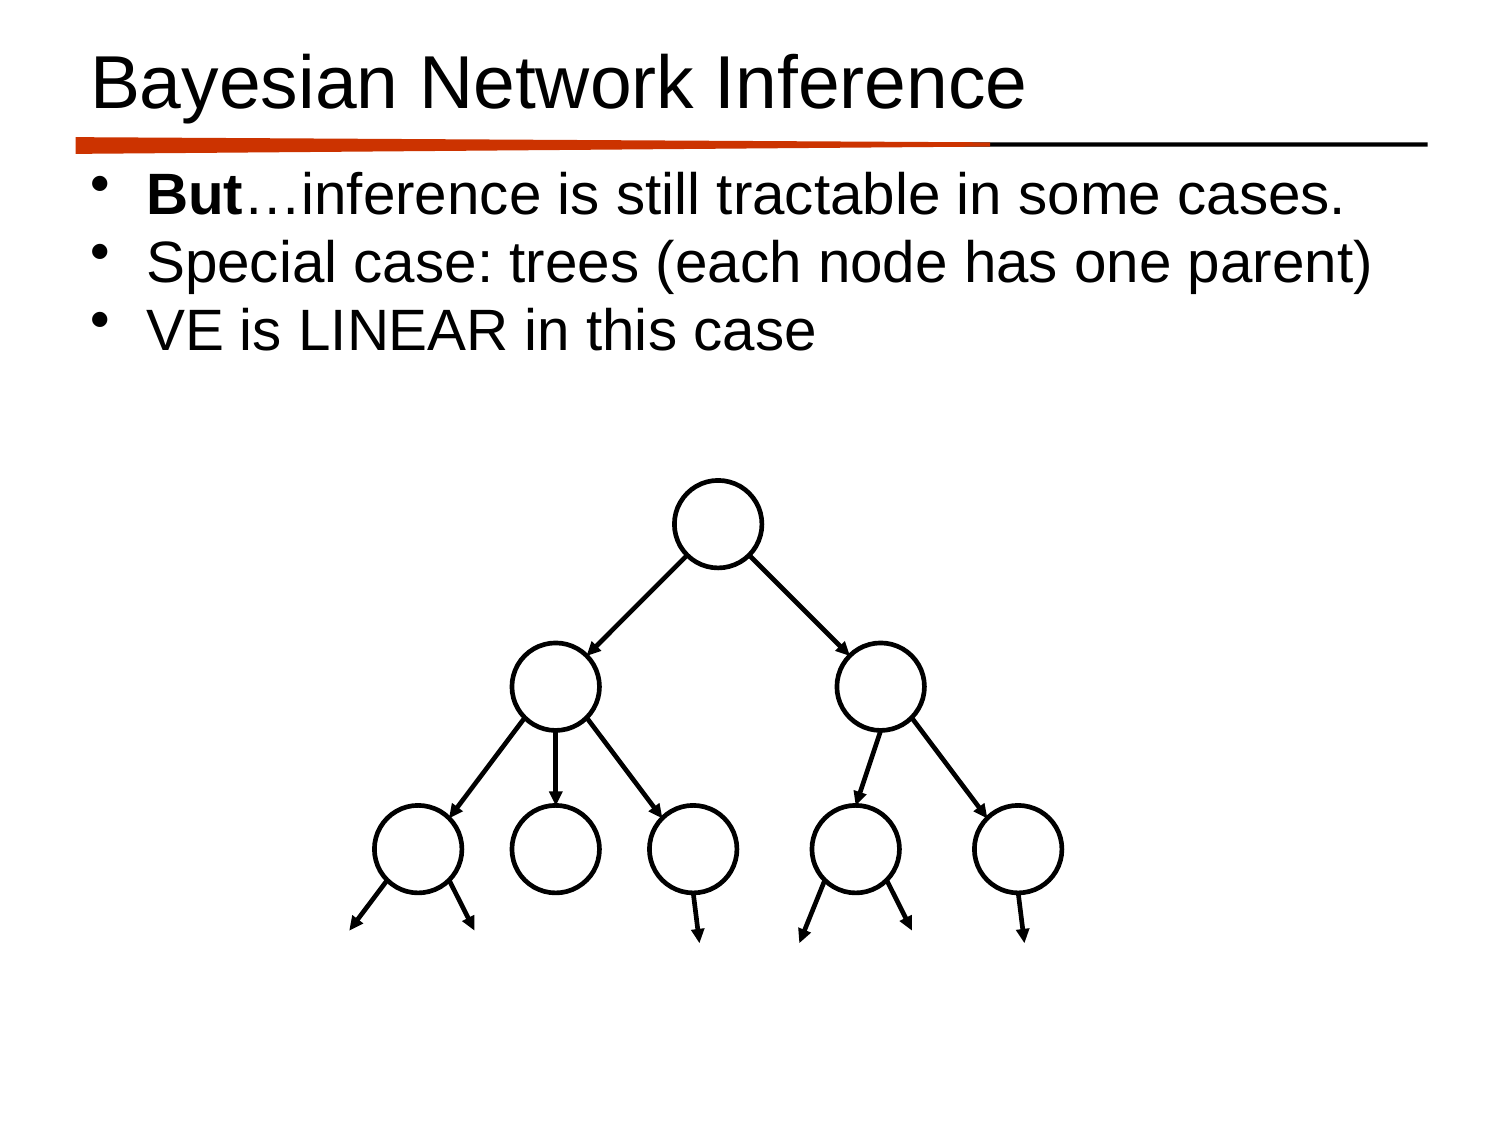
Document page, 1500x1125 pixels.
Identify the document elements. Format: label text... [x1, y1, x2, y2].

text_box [748, 557, 850, 654]
list But…inference is still tractable in some cases. Special case: trees (each node has one parent) VE is LINEAR in this case [74, 162, 1426, 506]
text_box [586, 719, 663, 817]
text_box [799, 882, 825, 944]
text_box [1017, 895, 1025, 944]
text_box [811, 805, 900, 893]
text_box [855, 732, 881, 804]
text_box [886, 882, 913, 931]
text_box [649, 805, 737, 893]
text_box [692, 895, 700, 944]
text_box [374, 805, 462, 893]
text_box [511, 805, 600, 893]
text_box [349, 882, 388, 931]
title Bayesian Network Inference [74, 24, 1426, 133]
text_box [511, 642, 600, 731]
text_box [974, 805, 1062, 893]
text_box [911, 719, 988, 817]
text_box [448, 882, 475, 931]
text_box [674, 480, 762, 568]
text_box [586, 557, 688, 654]
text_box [448, 719, 525, 817]
text_box [836, 642, 925, 731]
